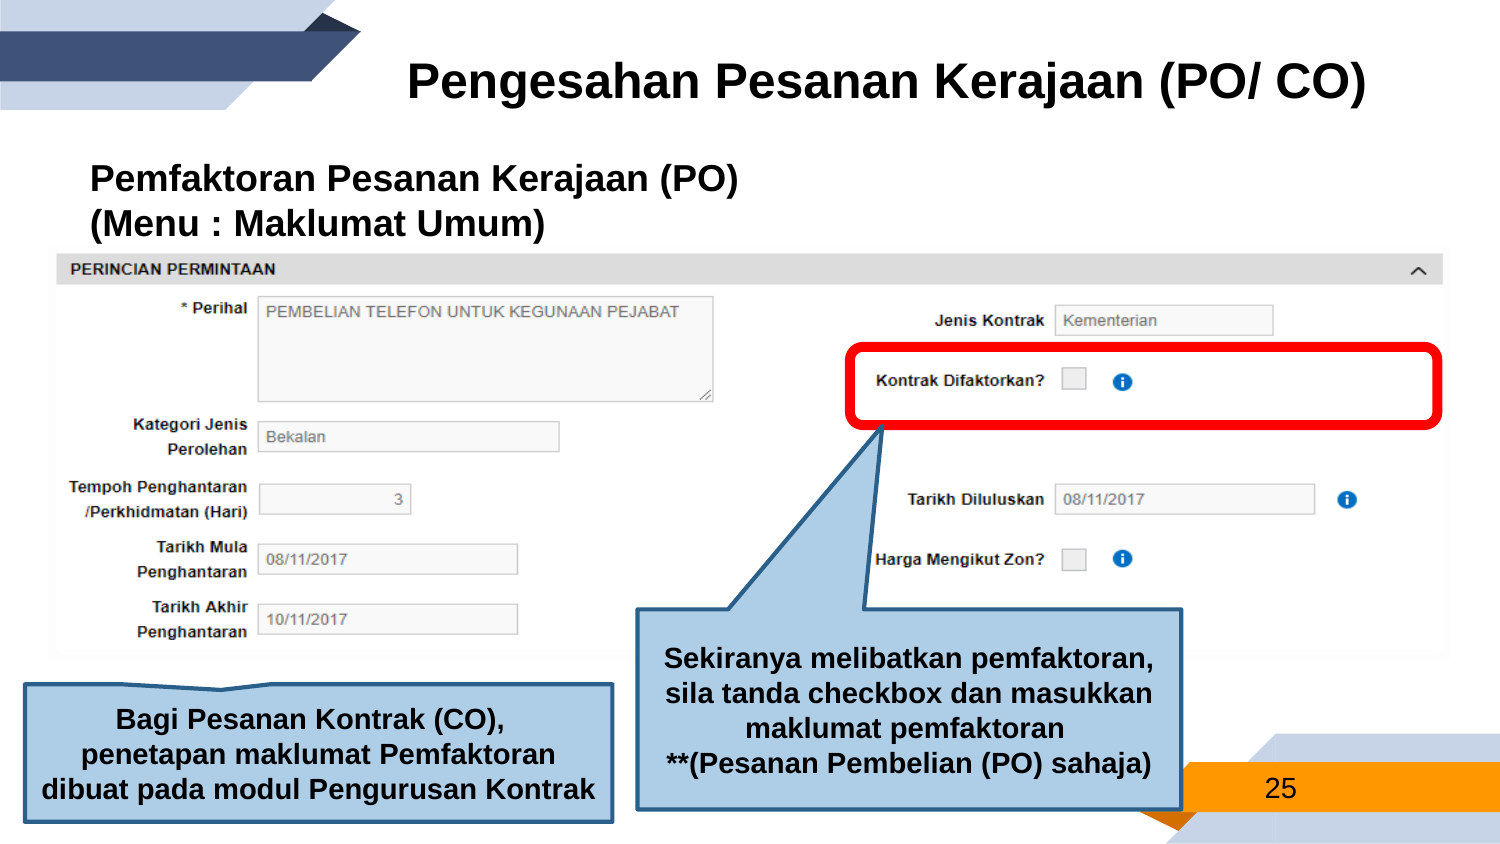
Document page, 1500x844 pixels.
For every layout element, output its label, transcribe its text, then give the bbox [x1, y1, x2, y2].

picture [47, 246, 1451, 660]
text_box Bagi Pesanan Kontrak (CO), penetapan maklumat Pemfaktoran dibuat pada modul Pengurusan Kontrak [22, 682, 615, 824]
text_box Sekiranya melibatkan pemfaktoran, sila tanda checkbox dan masukkan maklumat pemfaktoran **(Pesanan Pembelian (PO) sahaja) [635, 669, 1184, 812]
text_box Pengesahan Pesanan Kerajaan (PO/ CO) [323, 45, 1452, 111]
text_box Pemfaktoran Pesanan Kerajaan (PO) (Menu : Maklumat Umum) [75, 146, 1450, 246]
slide_number 25 [1249, 760, 1494, 813]
